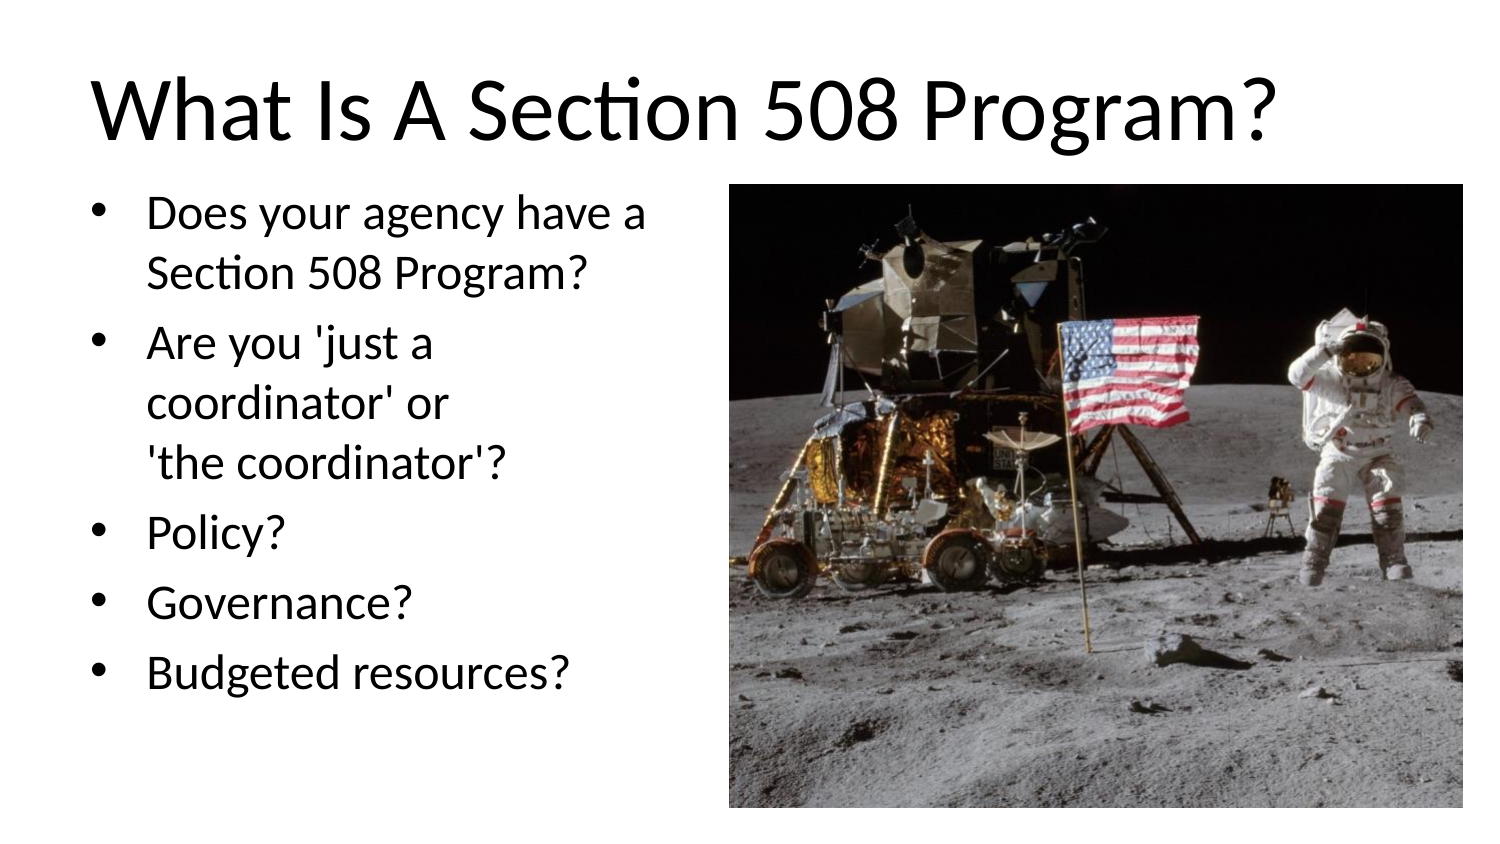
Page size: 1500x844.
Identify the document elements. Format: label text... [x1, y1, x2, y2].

title What Is A Section 508 Program? [75, 33, 1425, 175]
list Does your agency have a Section 508 Program? Are you 'just a coordinator' or 'the coordinator'? Policy? Governance? Budgeted resources? [75, 171, 700, 797]
picture [729, 183, 1463, 808]
